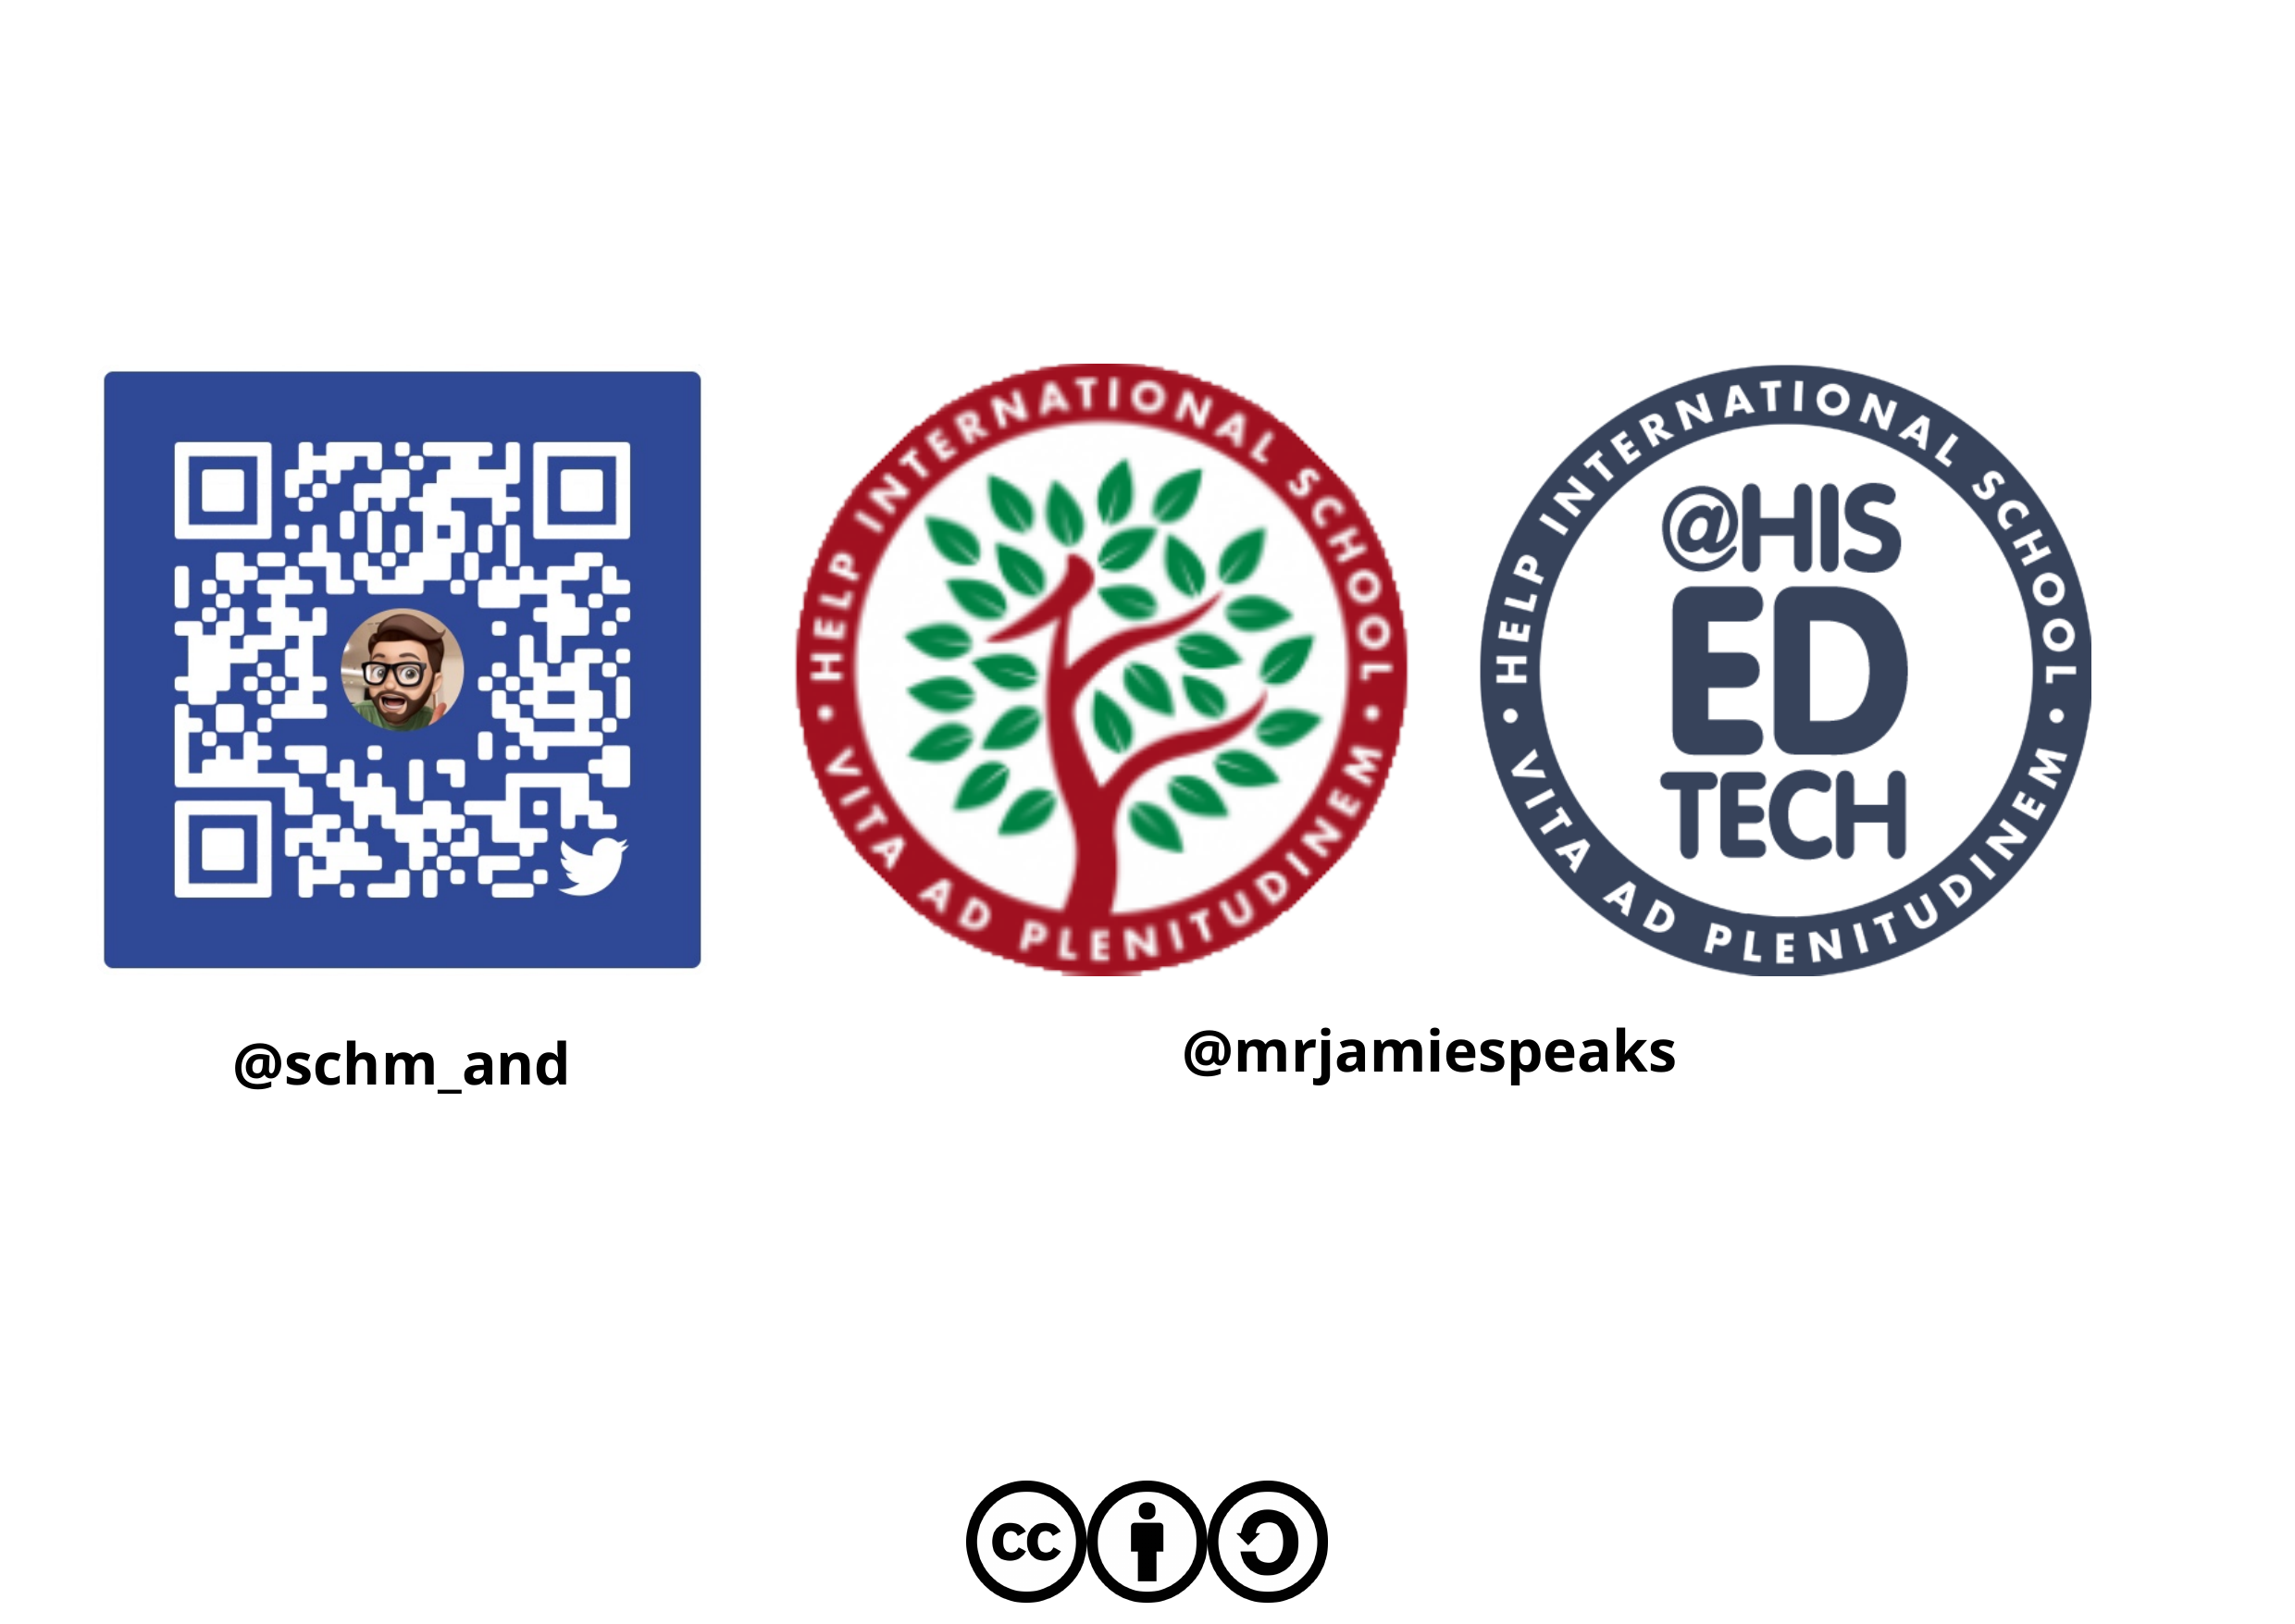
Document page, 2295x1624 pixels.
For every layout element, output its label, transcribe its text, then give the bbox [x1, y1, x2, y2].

picture [95, 364, 709, 976]
picture [966, 1481, 1328, 1603]
text_box @schm_and [0, 1010, 805, 1114]
picture [775, 364, 1431, 976]
picture [1478, 364, 2091, 976]
text_box @mrjamiespeaks [1177, 1010, 1683, 1089]
